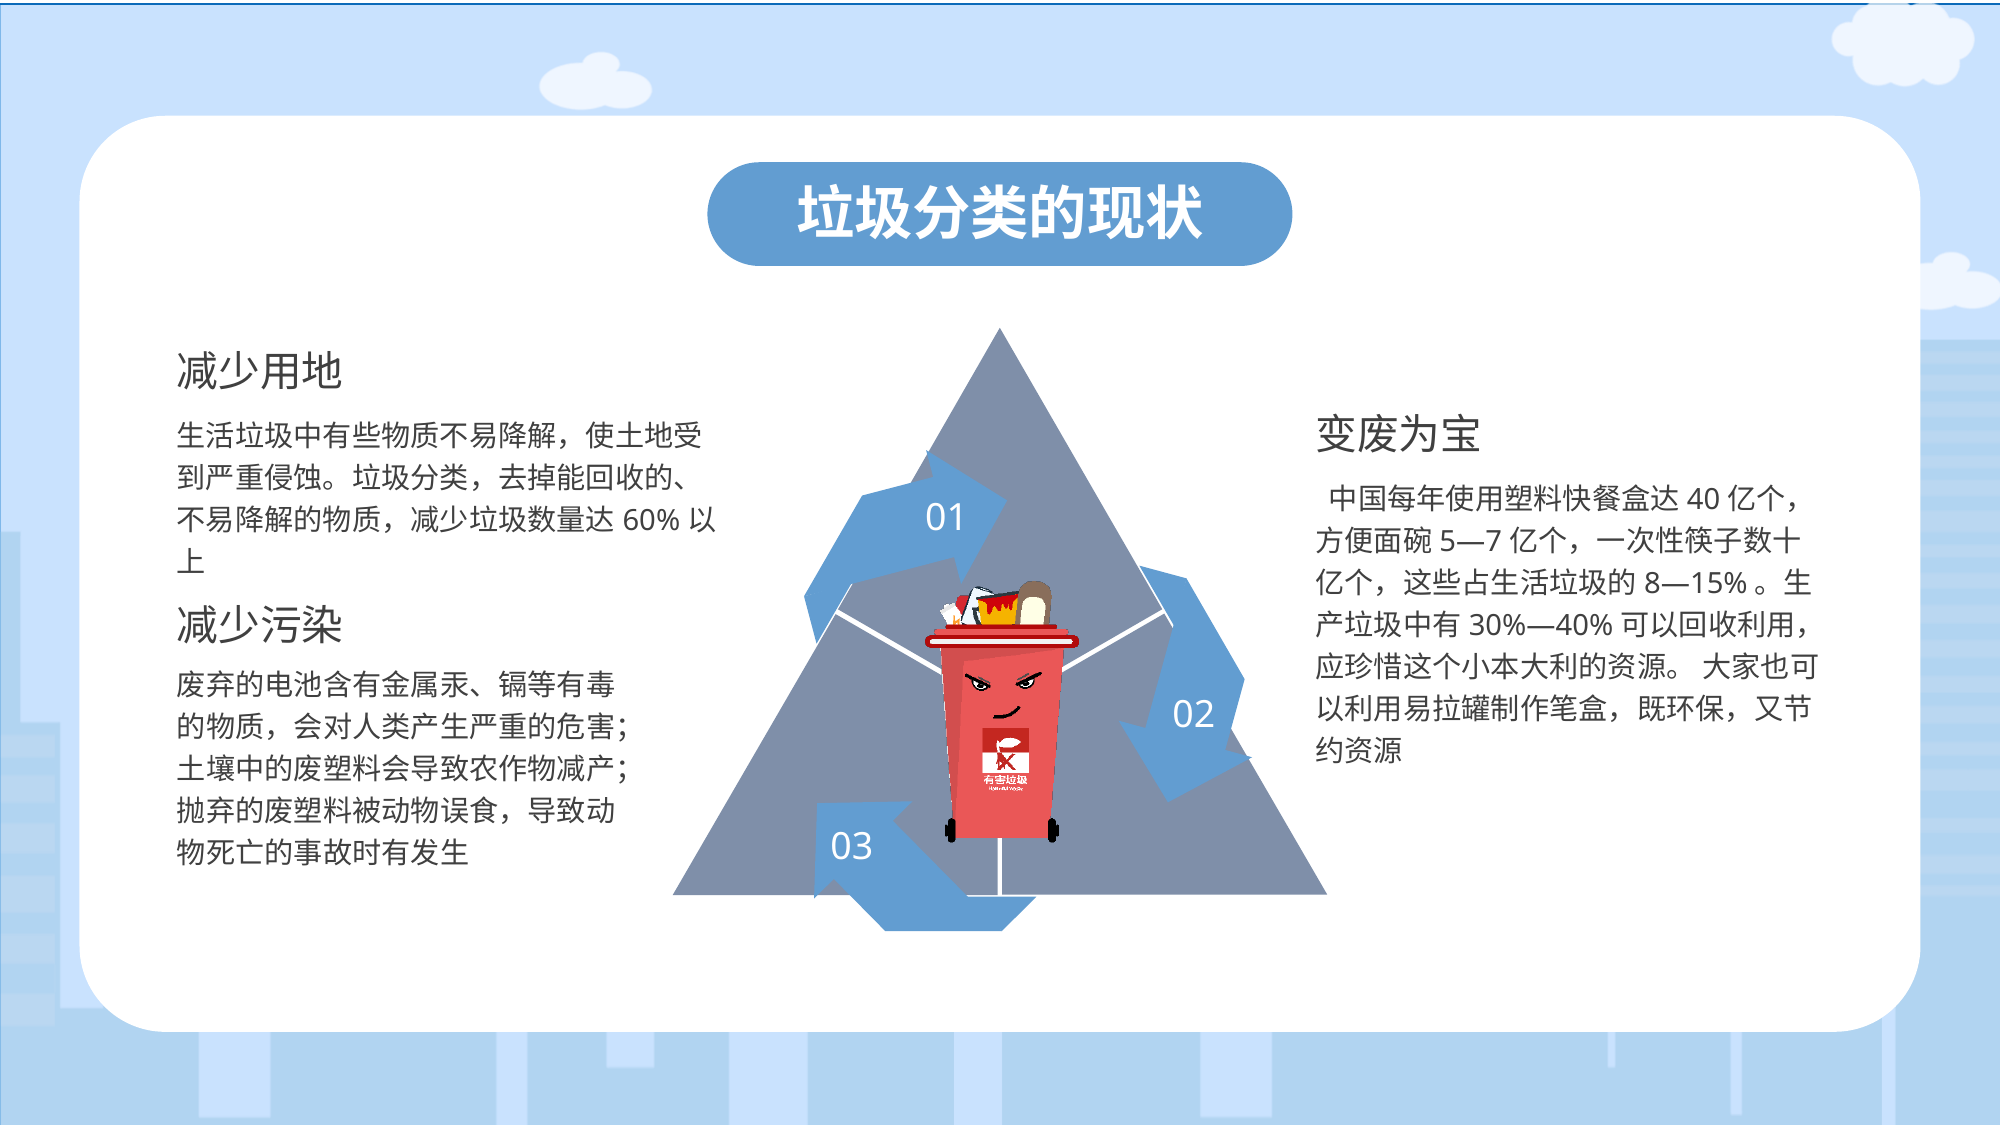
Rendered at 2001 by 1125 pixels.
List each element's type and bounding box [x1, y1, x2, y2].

picture [0, 3, 2000, 1125]
text_box [672, 376, 1328, 993]
